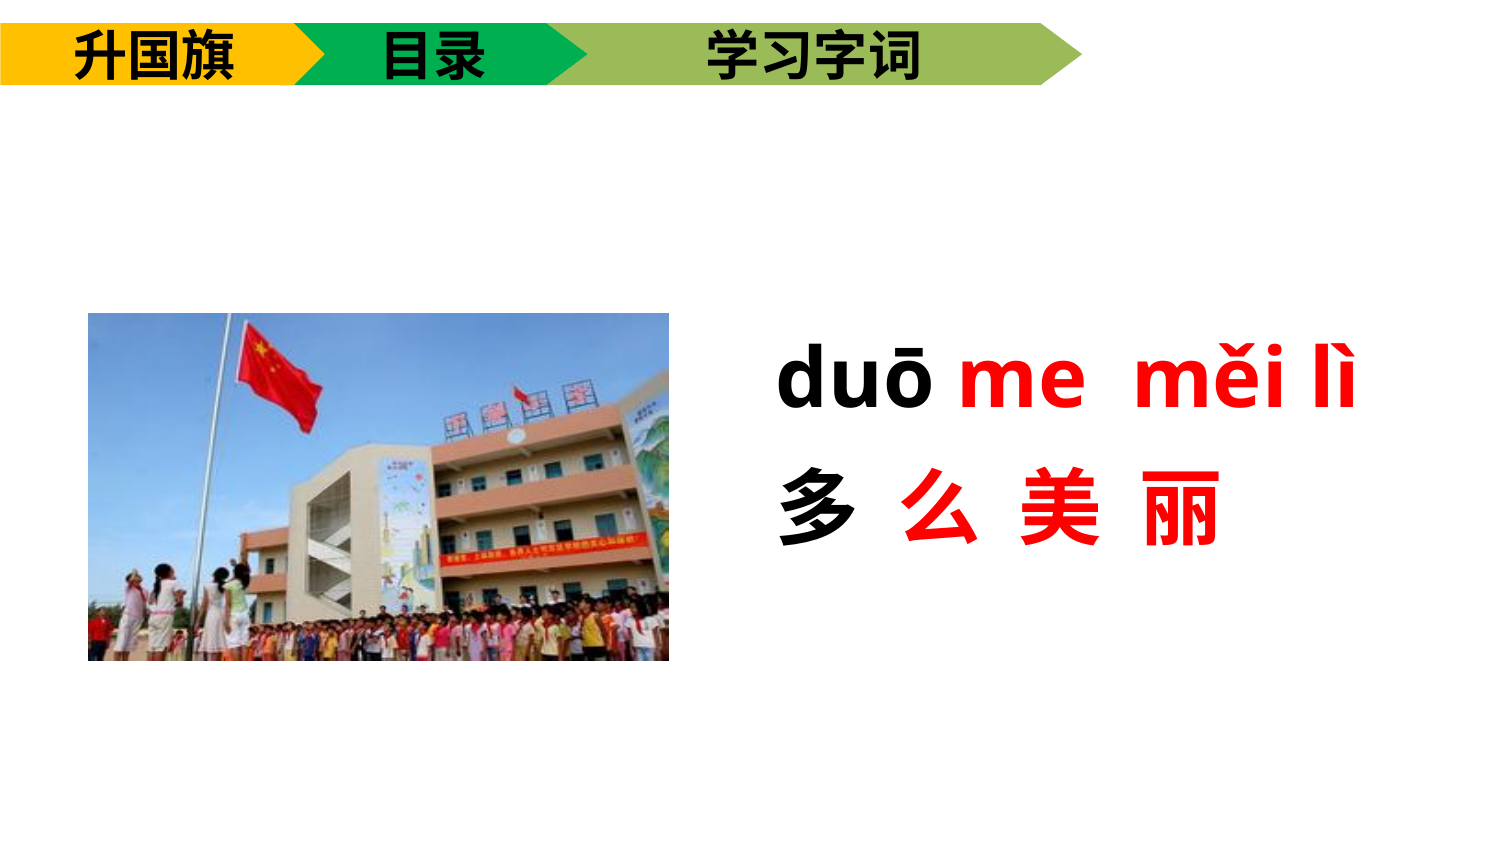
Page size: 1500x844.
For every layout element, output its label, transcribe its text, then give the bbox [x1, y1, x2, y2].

text_box duō me měi lì [761, 316, 1395, 432]
text_box 目录 [294, 23, 588, 86]
text_box 升国旗 [0, 23, 325, 86]
text_box 多 么 美 丽 [761, 447, 1469, 563]
text_box 学习字词 [547, 23, 1083, 86]
picture [88, 313, 669, 661]
